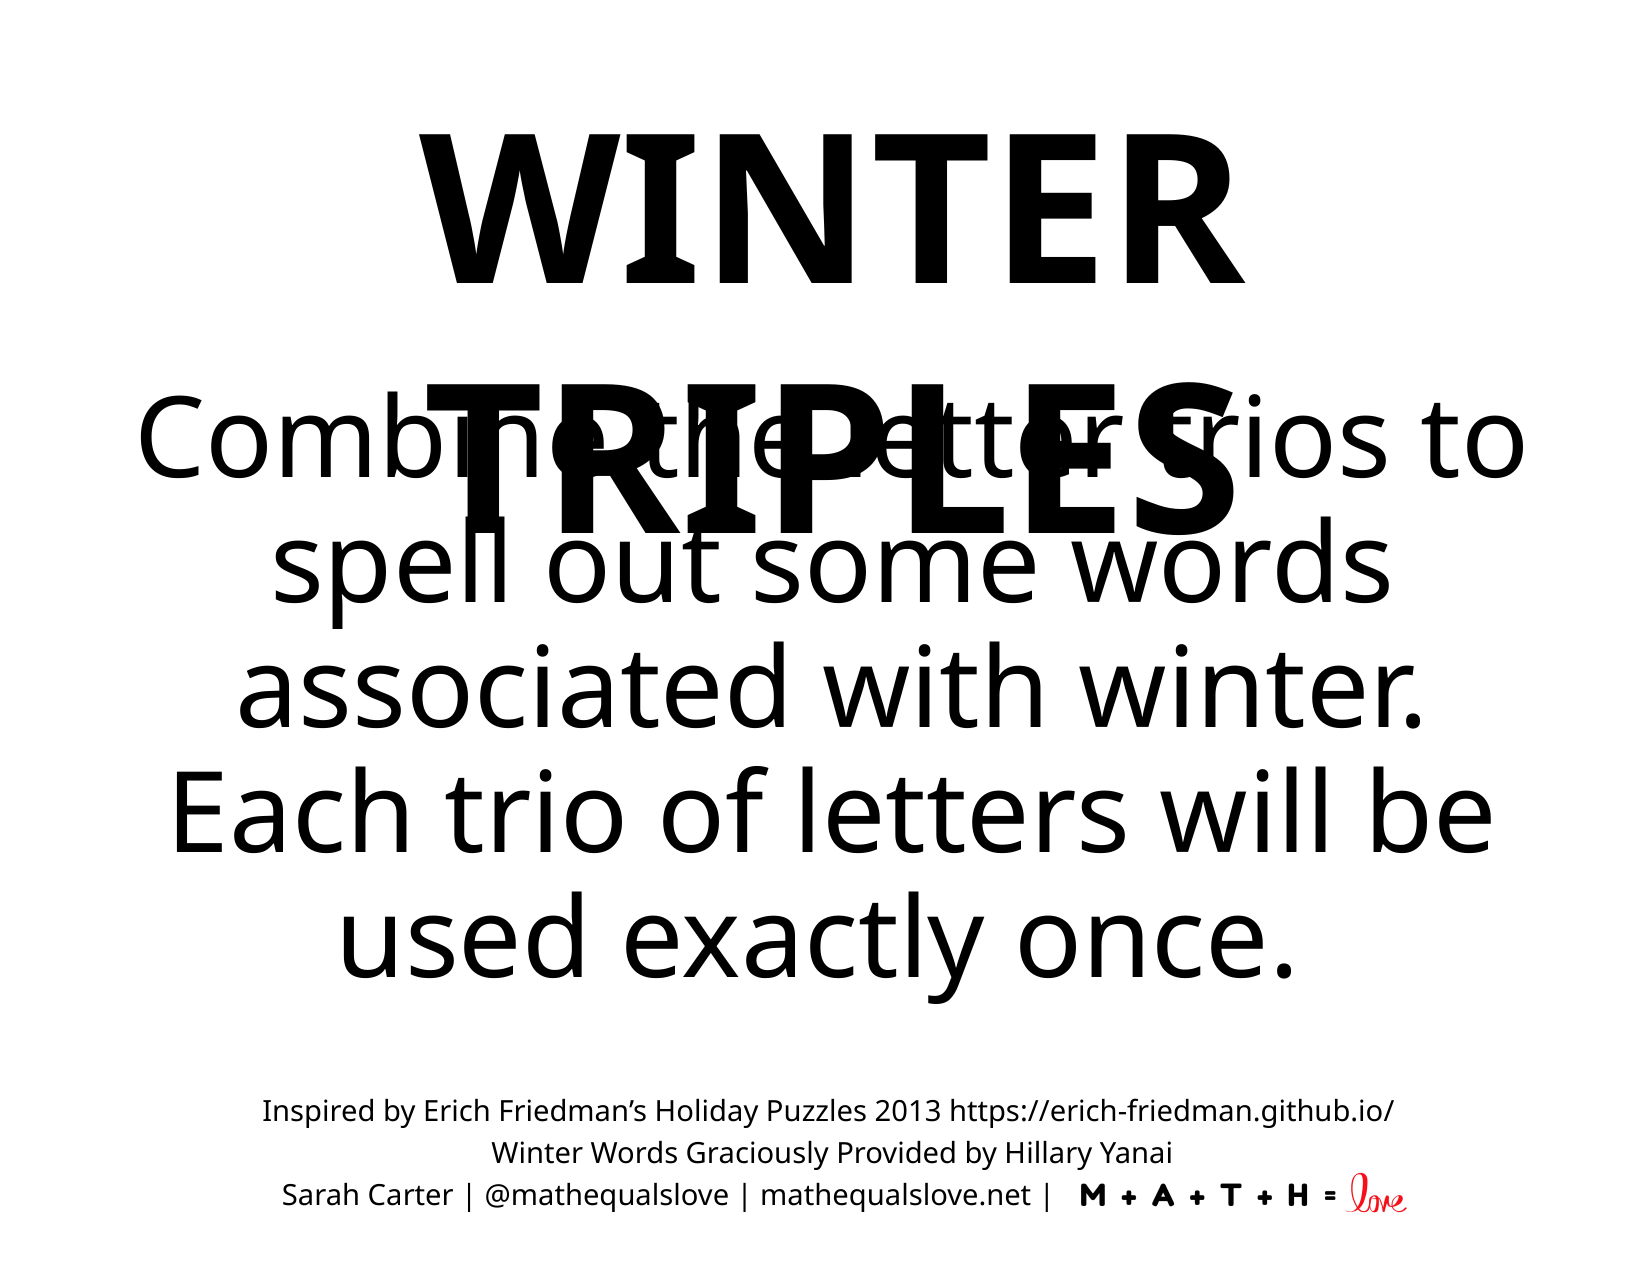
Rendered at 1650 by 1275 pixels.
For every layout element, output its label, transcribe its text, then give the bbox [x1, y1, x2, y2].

picture [1073, 1170, 1412, 1218]
text_box Combine the letter trios to spell out some words associated with winter. Each trio of letters will be used exactly once. [112, 367, 1553, 1008]
text_box WINTER TRIPLES [77, 67, 1588, 583]
text_box Inspired by Erich Friedman’s Holiday Puzzles 2013 https://erich-friedman.github.io/ Winter Words Graciously Provided by Hillary Yanai Sarah Carter | @mathequalslove | mathequalslove.net | _ [112, 1090, 1553, 1275]
